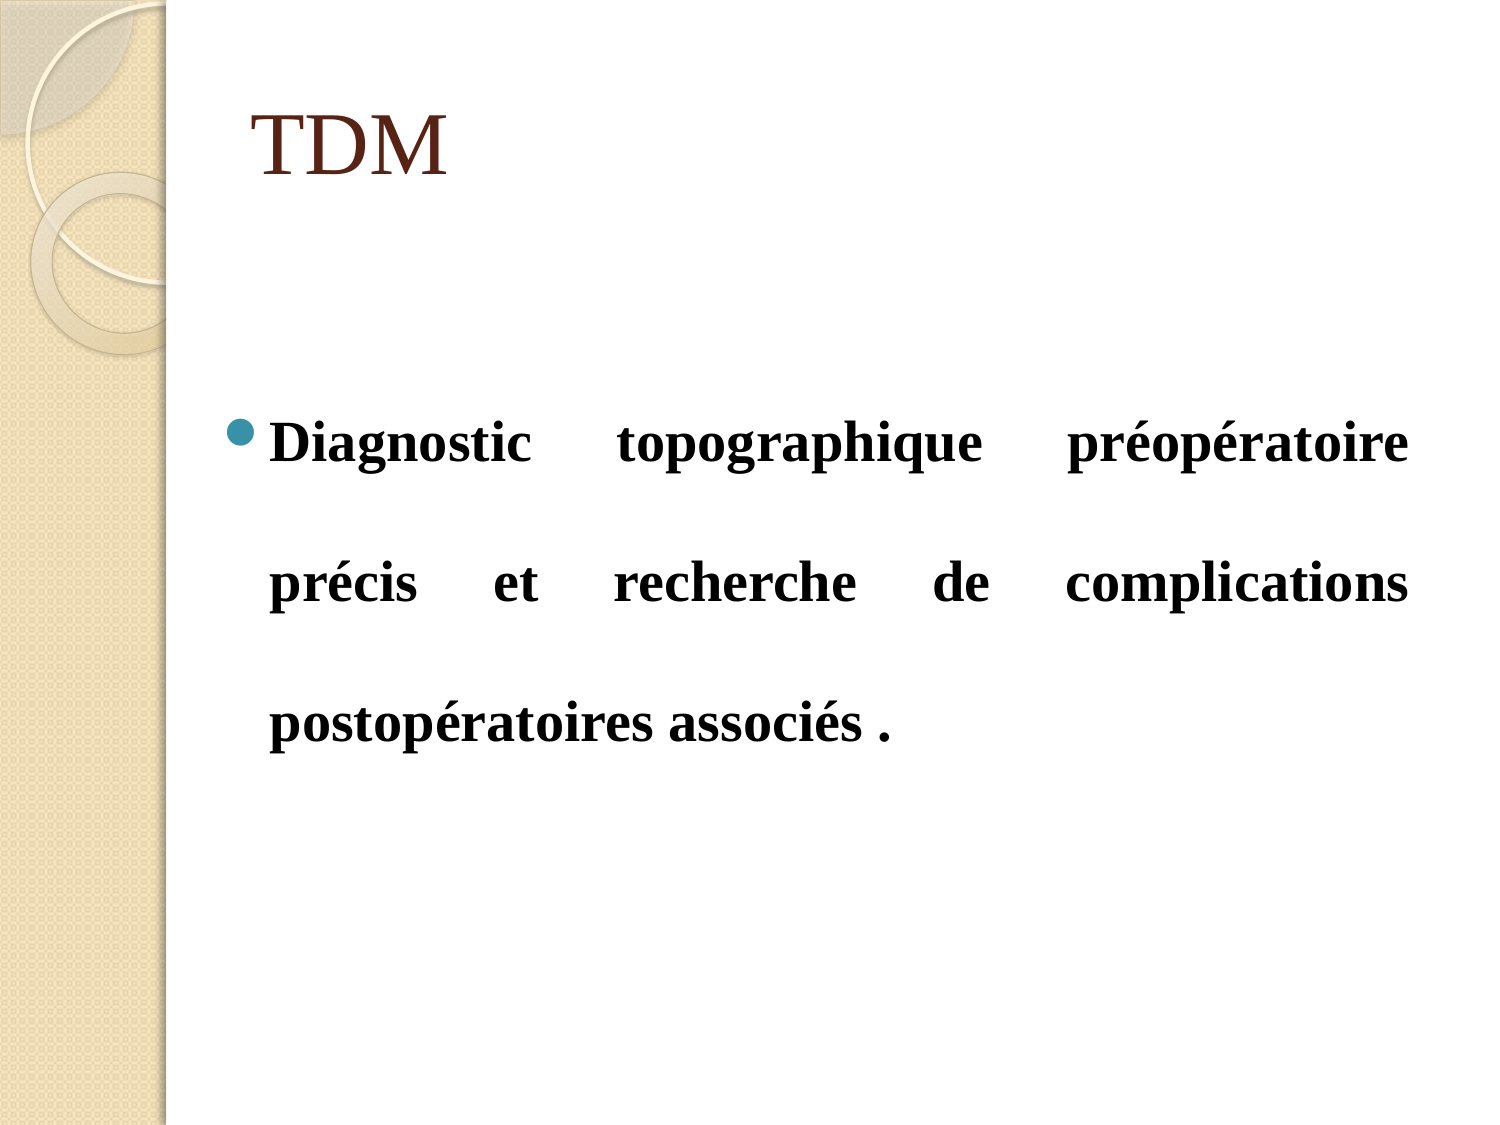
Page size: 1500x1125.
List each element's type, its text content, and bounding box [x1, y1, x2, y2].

title TDM [235, 45, 1466, 233]
list Diagnostic topographique préopératoire précis et recherche de complications postopératoires associés . [194, 326, 1425, 966]
